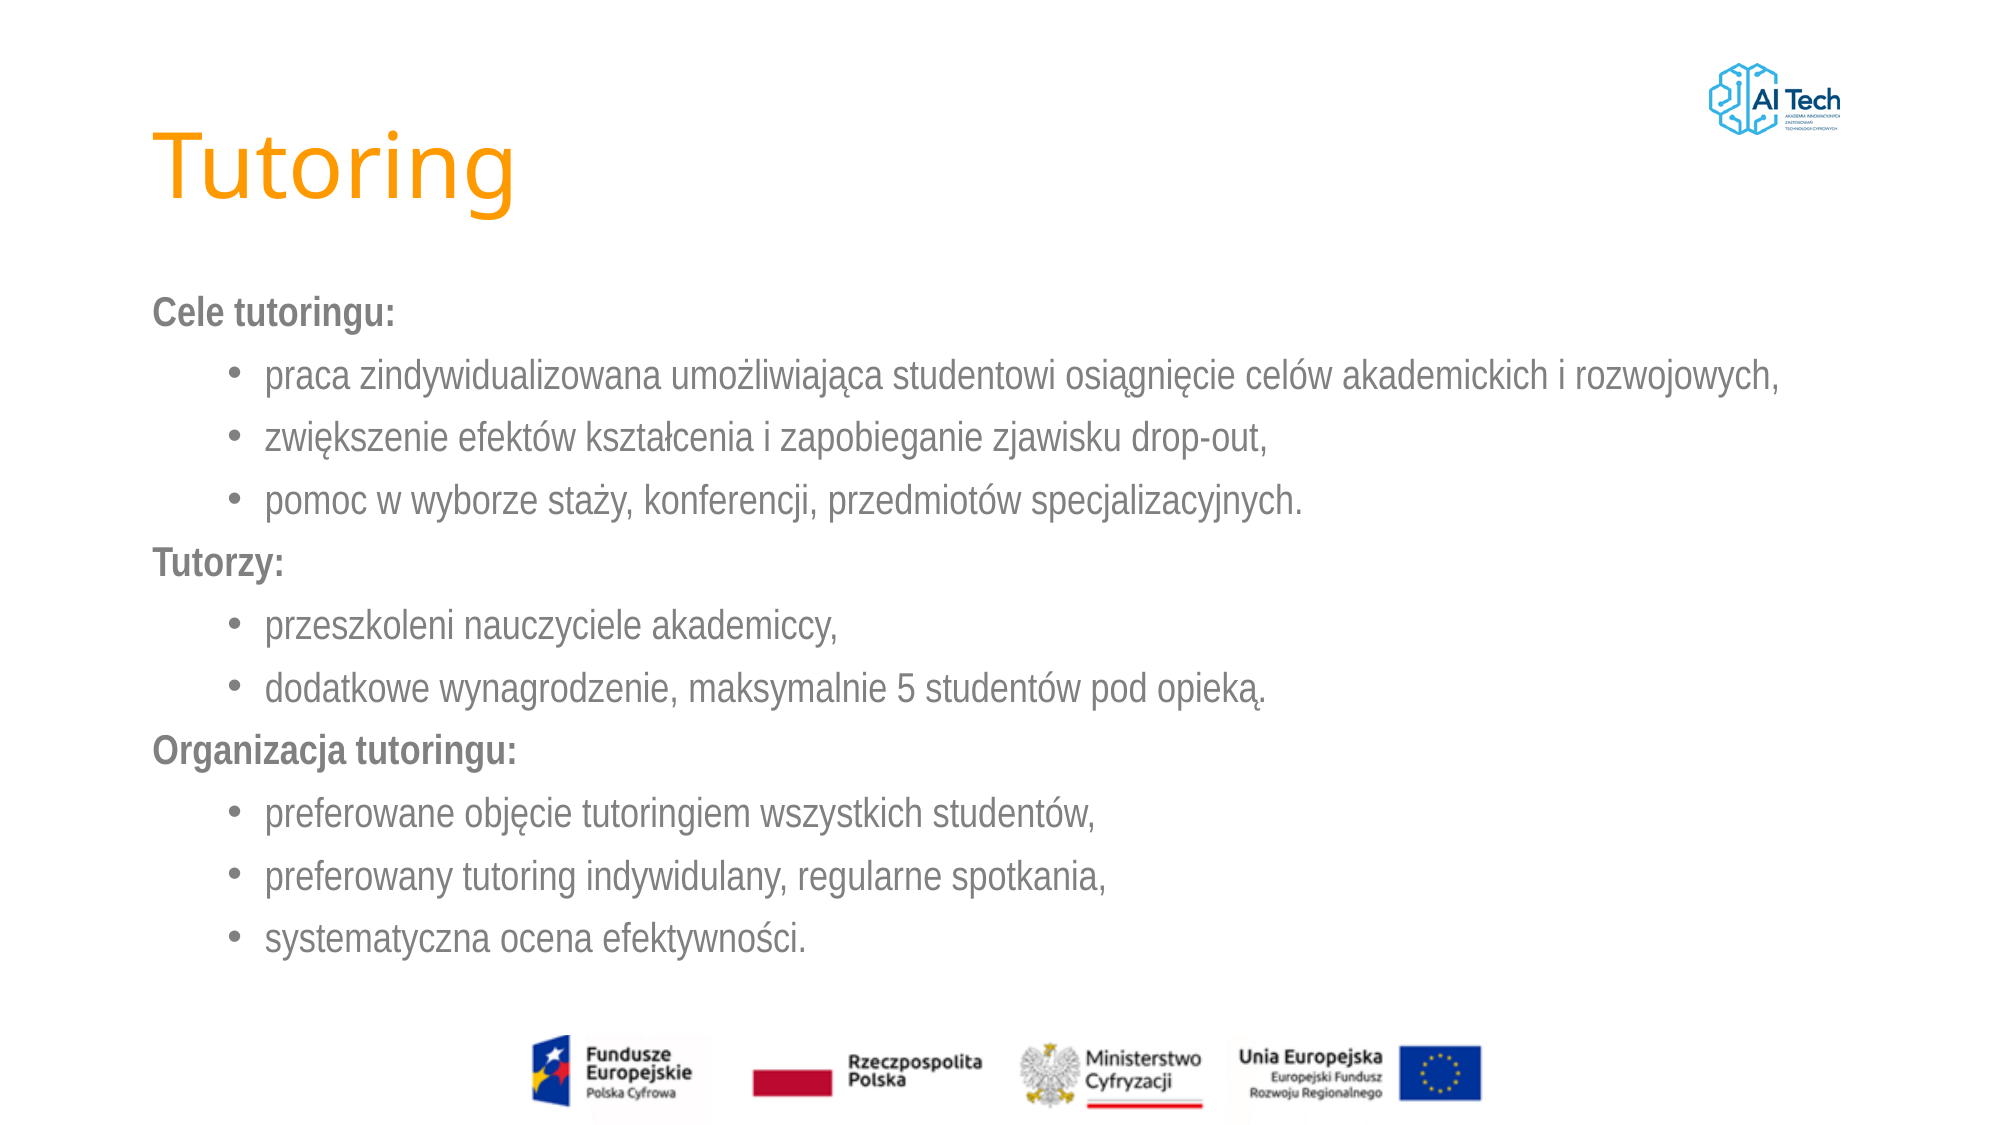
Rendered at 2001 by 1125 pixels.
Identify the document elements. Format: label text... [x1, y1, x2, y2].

title Tutoring [137, 59, 1863, 277]
list Cele tutoringu: praca zindywidualizowana umożliwiająca studentowi osiągnięcie celów akademickich i rozwojowych, zwiększenie efektów kształcenia i zapobieganie zjawisku drop-out, pomoc w wyborze staży, konferencji, przedmiotów specjalizacyjnych. Tutorzy: przeszkoleni nauczyciele akademiccy, dodatkowe wynagrodzenie, maksymalnie 5 studentów pod opieką. Organizacja tutoringu: preferowane objęcie tutoringiem wszystkich studentów, preferowany tutoring indywidulany, regularne spotkania, systematyczna ocena efektywności. [137, 277, 1863, 992]
picture [499, 1035, 1501, 1125]
